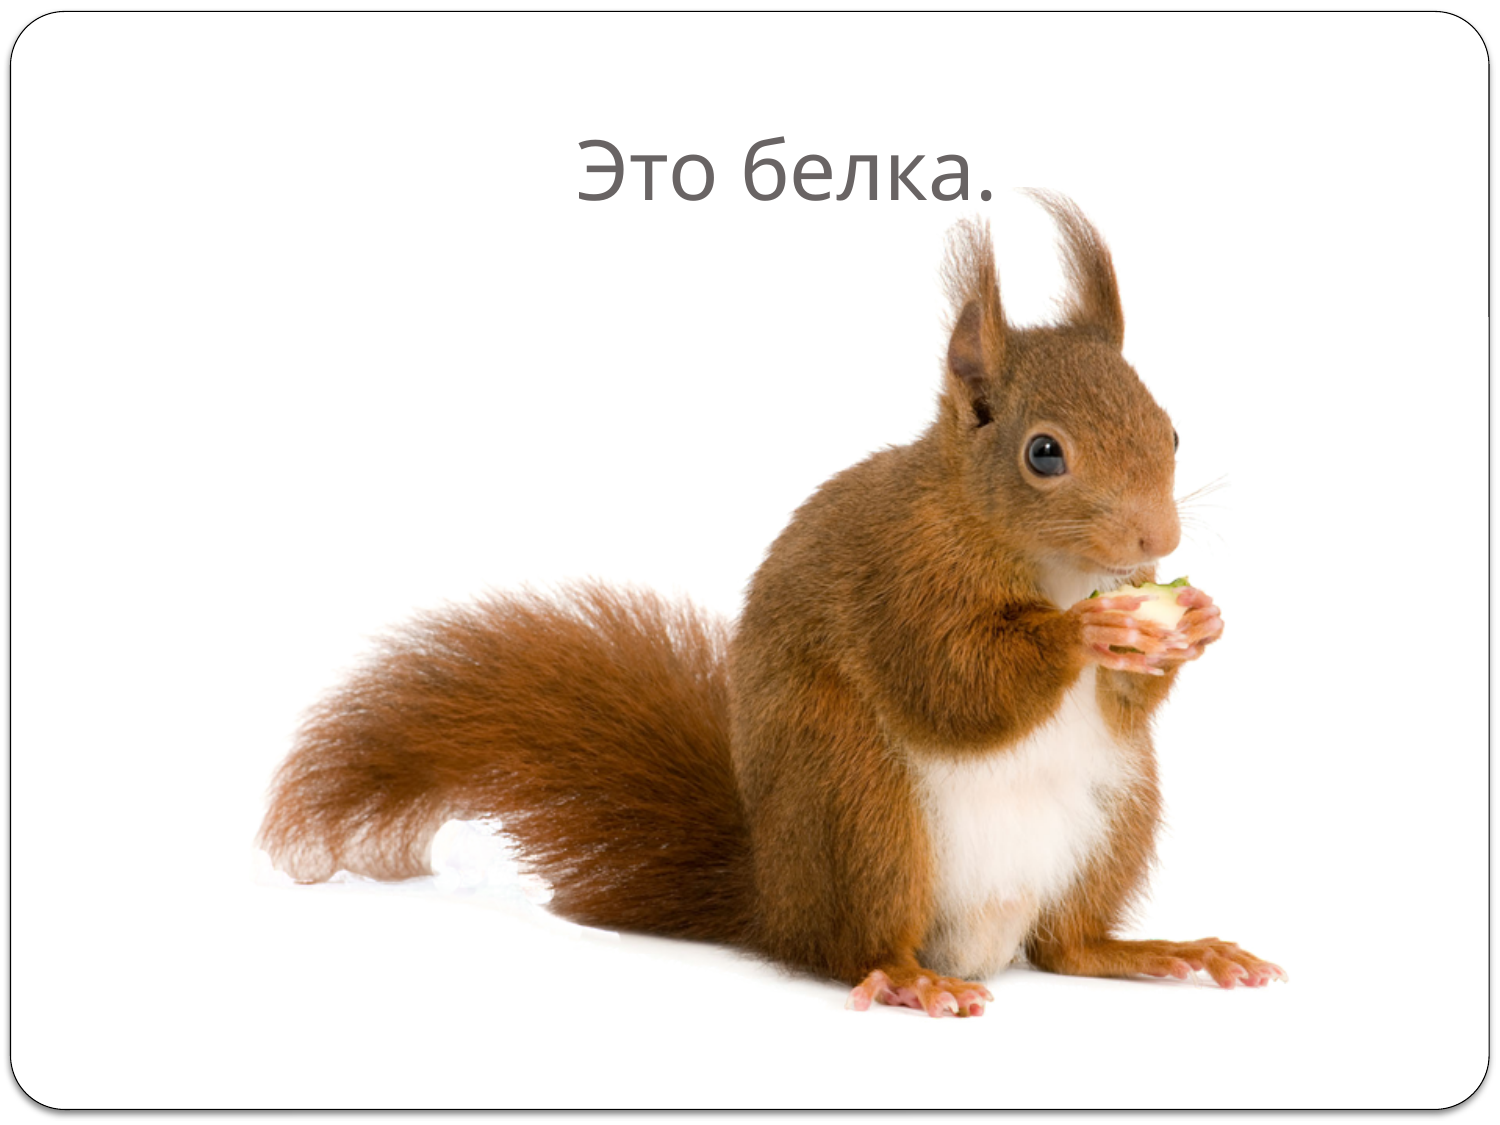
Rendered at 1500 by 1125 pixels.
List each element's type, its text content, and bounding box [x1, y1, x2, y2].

picture [249, 187, 1298, 1029]
title Это белка. [150, 45, 1425, 233]
text_box [25, 0, 76, 27]
